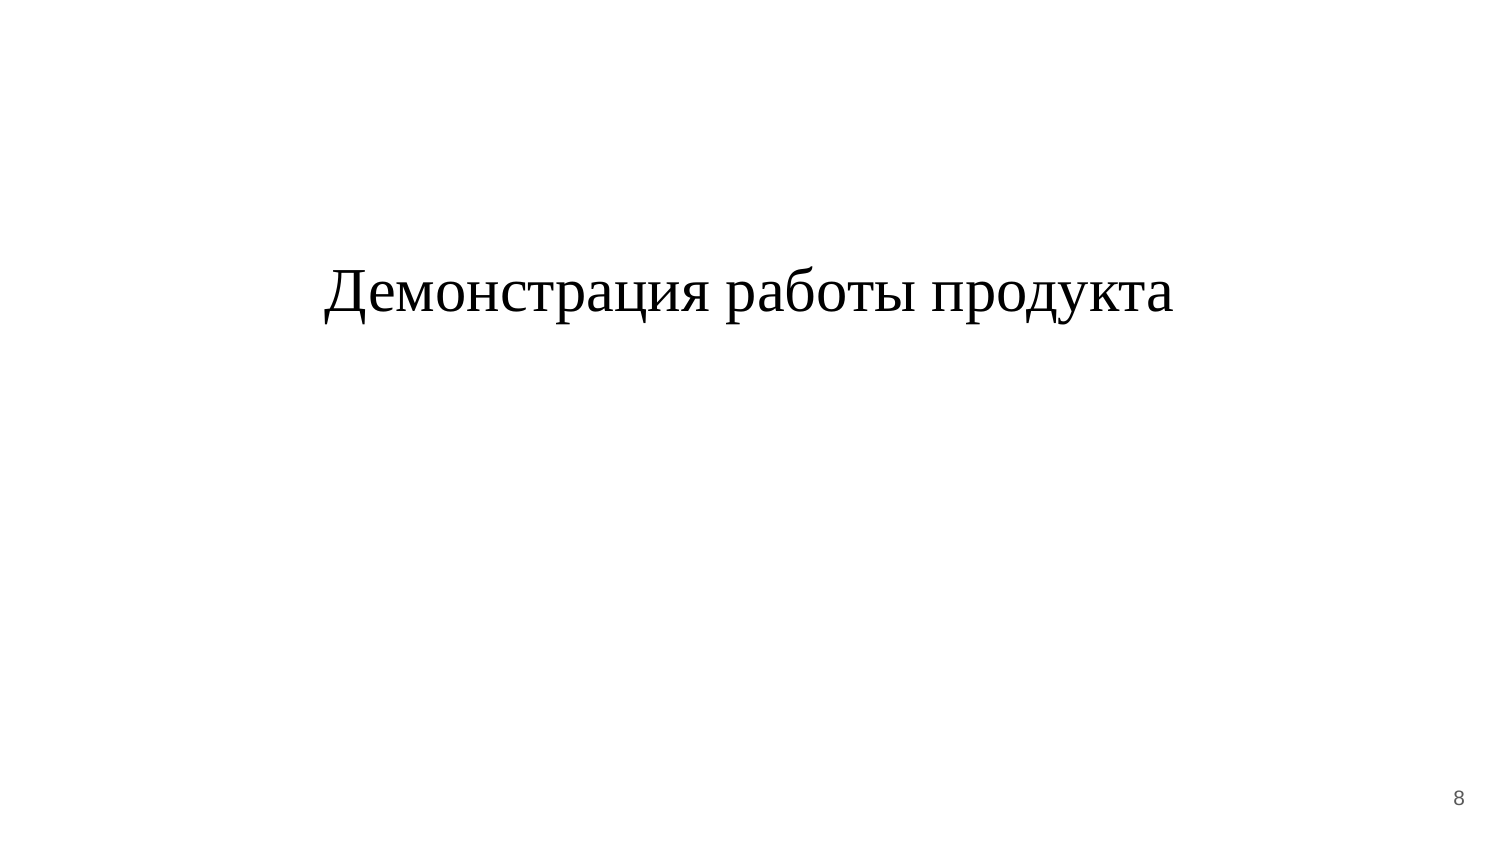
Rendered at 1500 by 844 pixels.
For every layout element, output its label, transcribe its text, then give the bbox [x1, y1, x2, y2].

list Демонстрация работы продукта [51, 222, 1449, 783]
slide_number 8 [1389, 764, 1480, 830]
